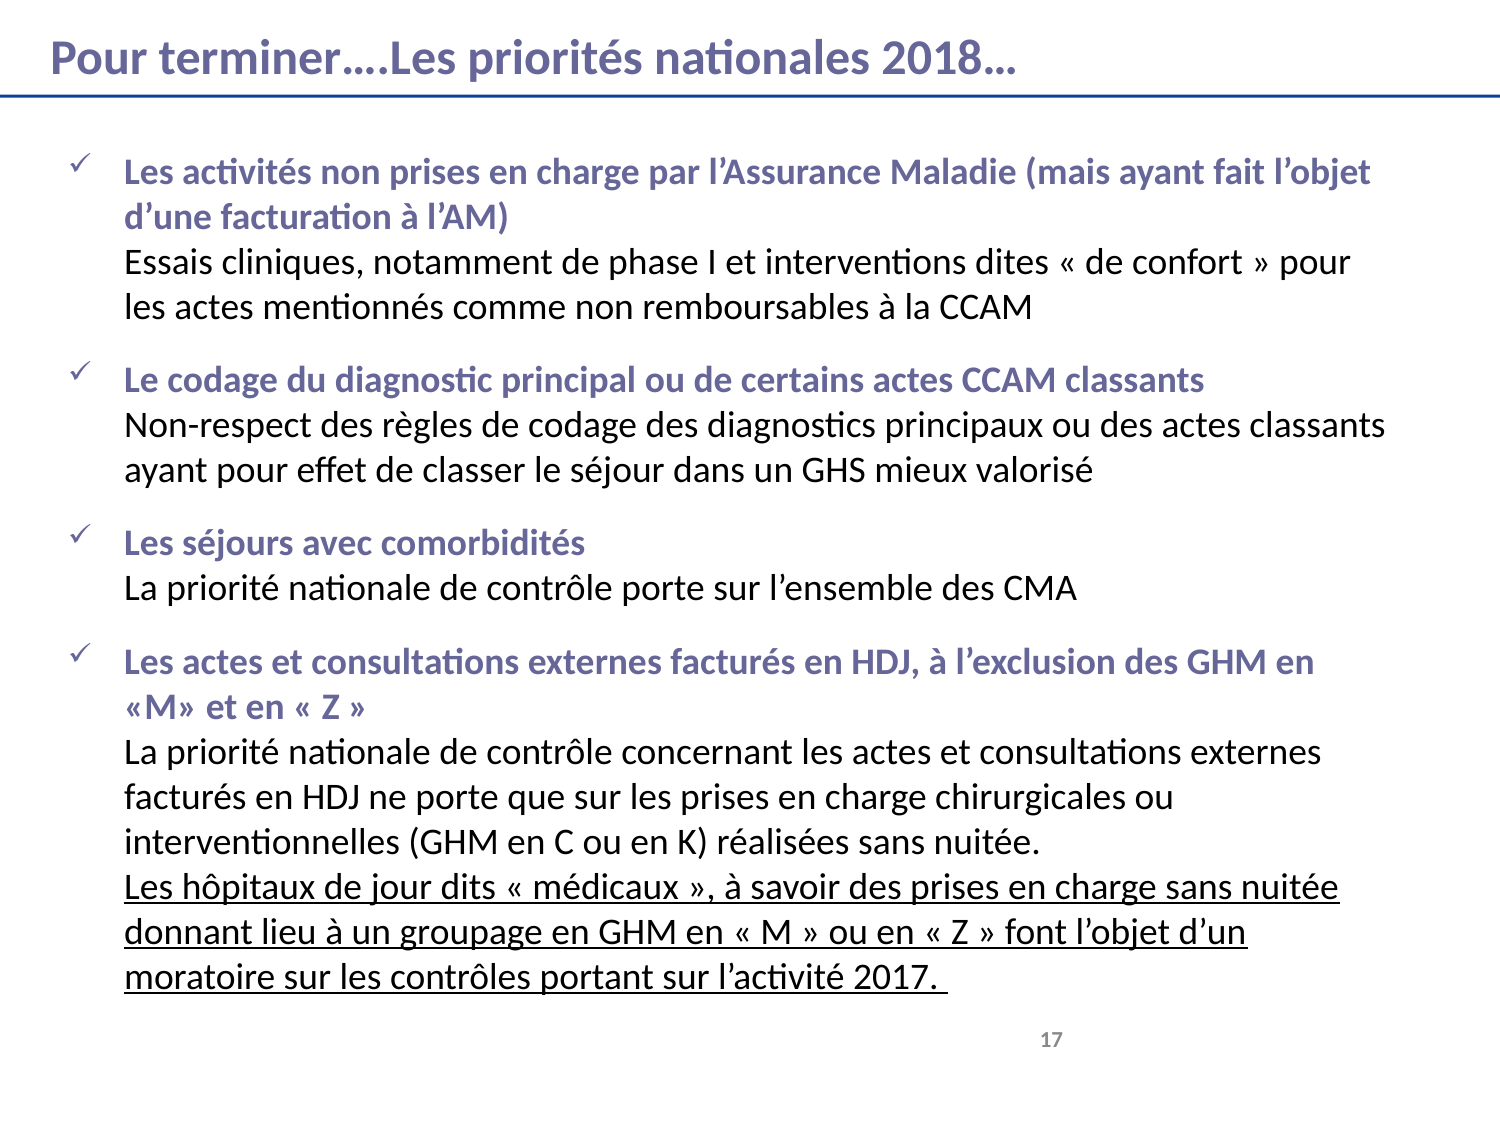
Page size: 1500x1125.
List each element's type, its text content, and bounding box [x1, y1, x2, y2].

title Pour terminer….Les priorités nationales 2018… [35, 17, 1386, 82]
list Les activités non prises en charge par l’Assurance Maladie (mais ayant fait l’objet d’une facturation à l’AM) Essais cliniques, notamment de phase I et interventions dites « de confort » pour les actes mentionnés comme non remboursables à la CCAM Le codage du diagnostic principal ou de certains actes CCAM classants Non-respect des règles de codage des diagnostics principaux ou des actes classants ayant pour effet de classer le séjour dans un GHS mieux valorisé Les séjours avec comorbidités La priorité nationale de contrôle porte sur l’ensemble des CMA Les actes et consultations externes facturés en HDJ, à l’exclusion des GHM en «M» et en « Z » La priorité nationale de contrôle concernant les actes et consultations externes facturés en HDJ ne porte que sur les prises en charge chirurgicales ou interventionnelles (GHM en C ou en K) réalisées sans nuitée. Les hôpitaux de jour dits « médicaux », à savoir des prises en charge sans nuitée donnant lieu à un groupage en GHM en « M » ou en « Z » font l’objet d’un moratoire sur les contrôles portant sur l’activité 2017. [53, 139, 1412, 1049]
slide_number 17 [874, 1017, 1225, 1078]
